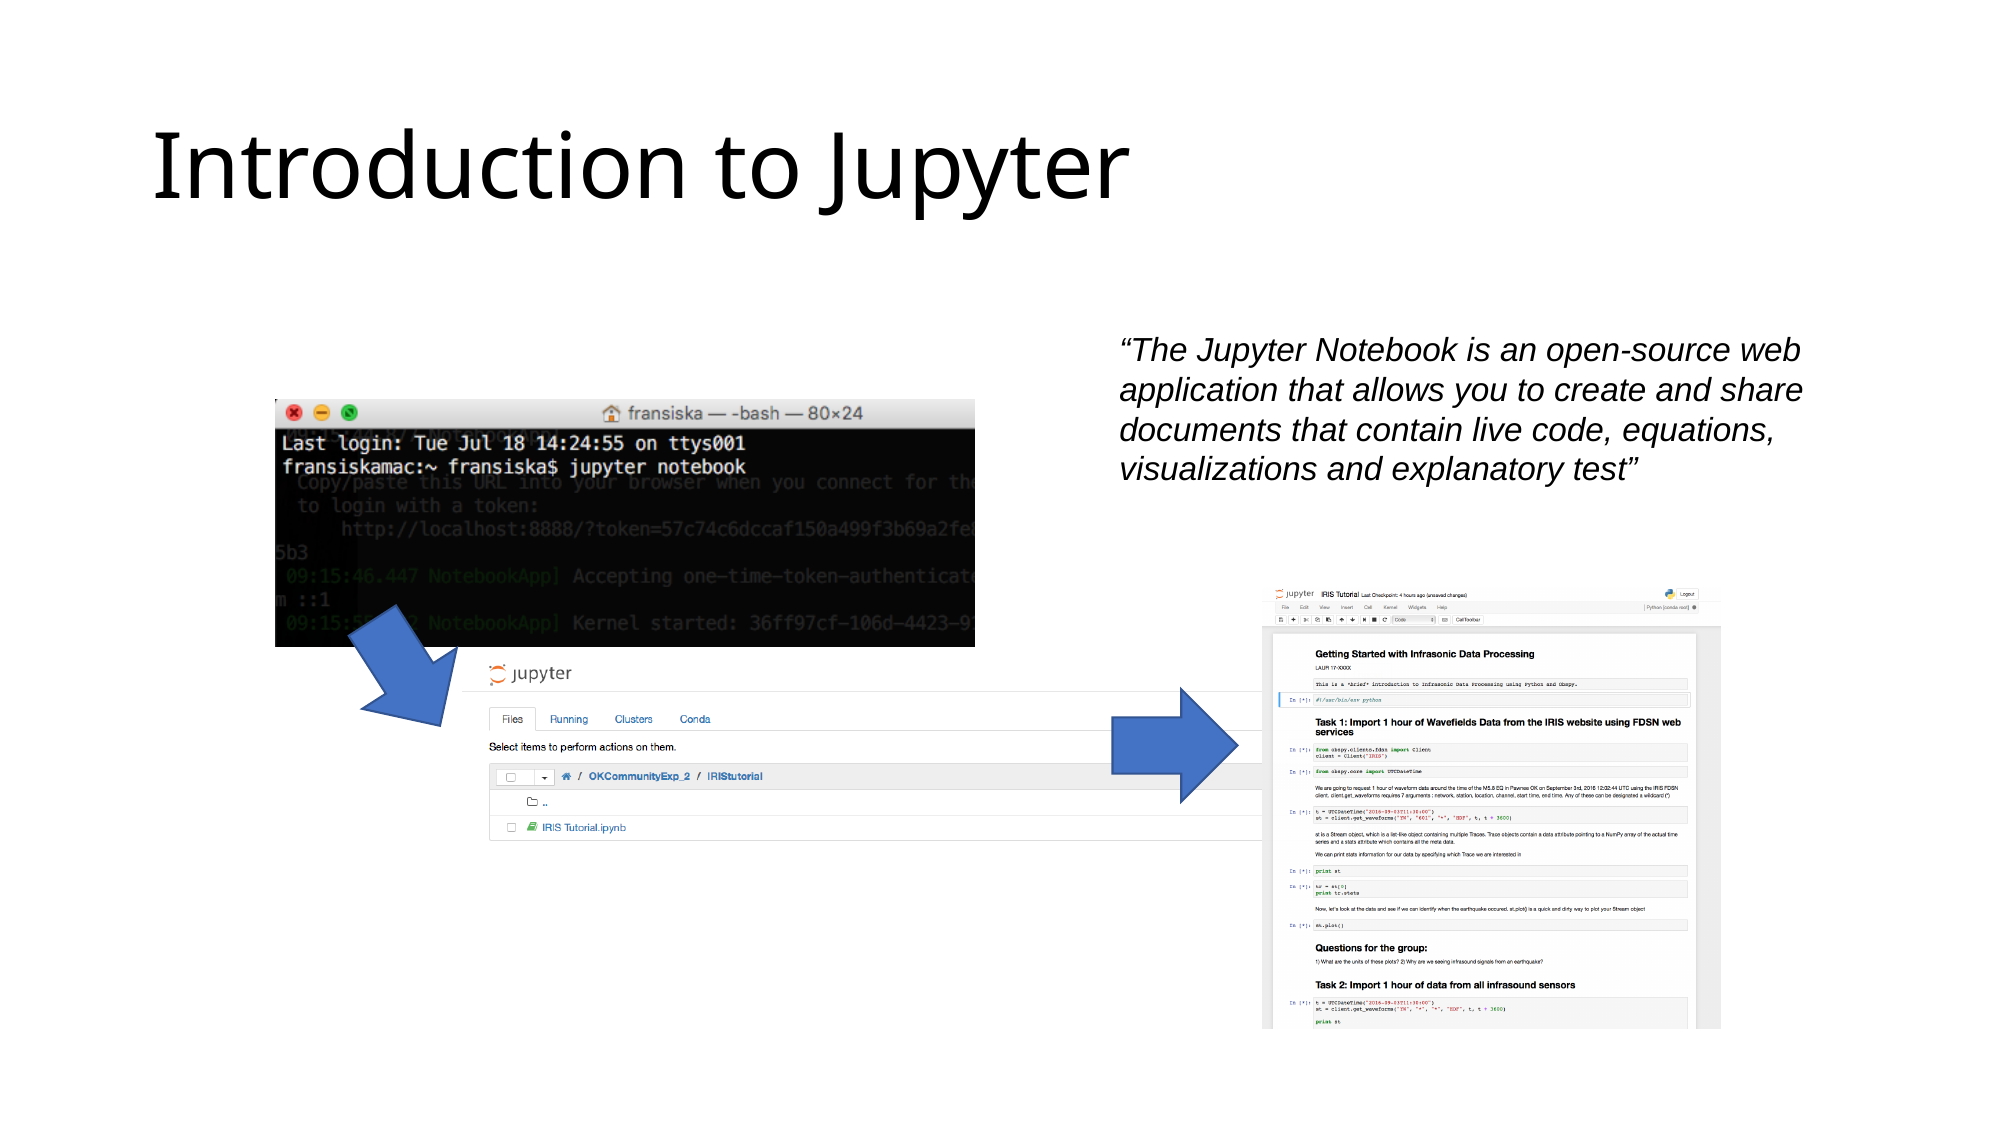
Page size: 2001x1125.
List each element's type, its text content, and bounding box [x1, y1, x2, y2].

picture [274, 399, 975, 647]
text_box [354, 647, 459, 728]
title Introduction to Jupyter [137, 59, 1863, 278]
picture [462, 587, 1721, 1029]
text_box “The Jupyter Notebook is an open-source web application that allows you to create and share documents that contain live code, equations, visualizations and explanatory test” [1104, 320, 1880, 535]
